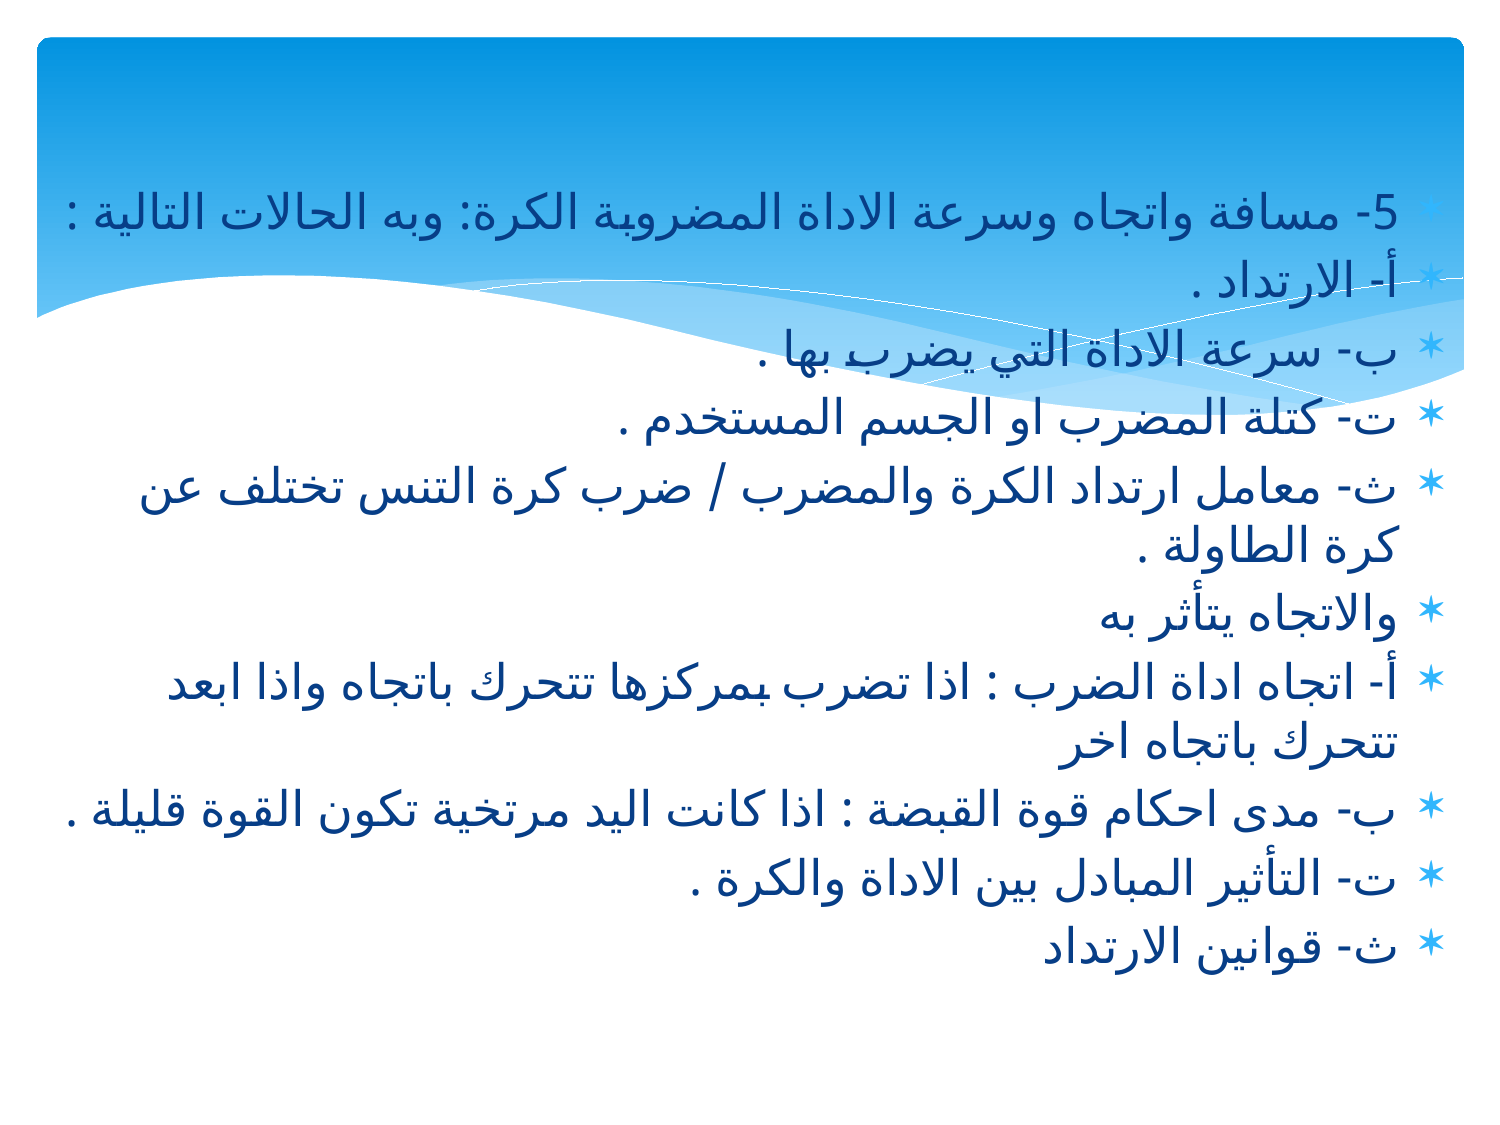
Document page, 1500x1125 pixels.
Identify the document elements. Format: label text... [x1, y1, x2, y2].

list 5- مسافة واتجاه وسرعة الاداة المضروبة الكرة: وبه الحالات التالية : أ- الارتداد . ب- سرعة الاداة التي يضرب بها . ت- كتلة المضرب او الجسم المستخدم . ث- معامل ارتداد الكرة والمضرب / ضرب كرة التنس تختلف عن كرة الطاولة . والاتجاه يتأثر به أ- اتجاه اداة الضرب : اذا تضرب بمركزها تتحرك باتجاه واذا ابعد تتحرك باتجاه اخر ب- مدى احكام قوة القبضة : اذا كانت اليد مرتخية تكون القوة قليلة . ت- التأثير المبادل بين الاداة والكرة . ث- قوانين الارتداد [41, 172, 1459, 1005]
